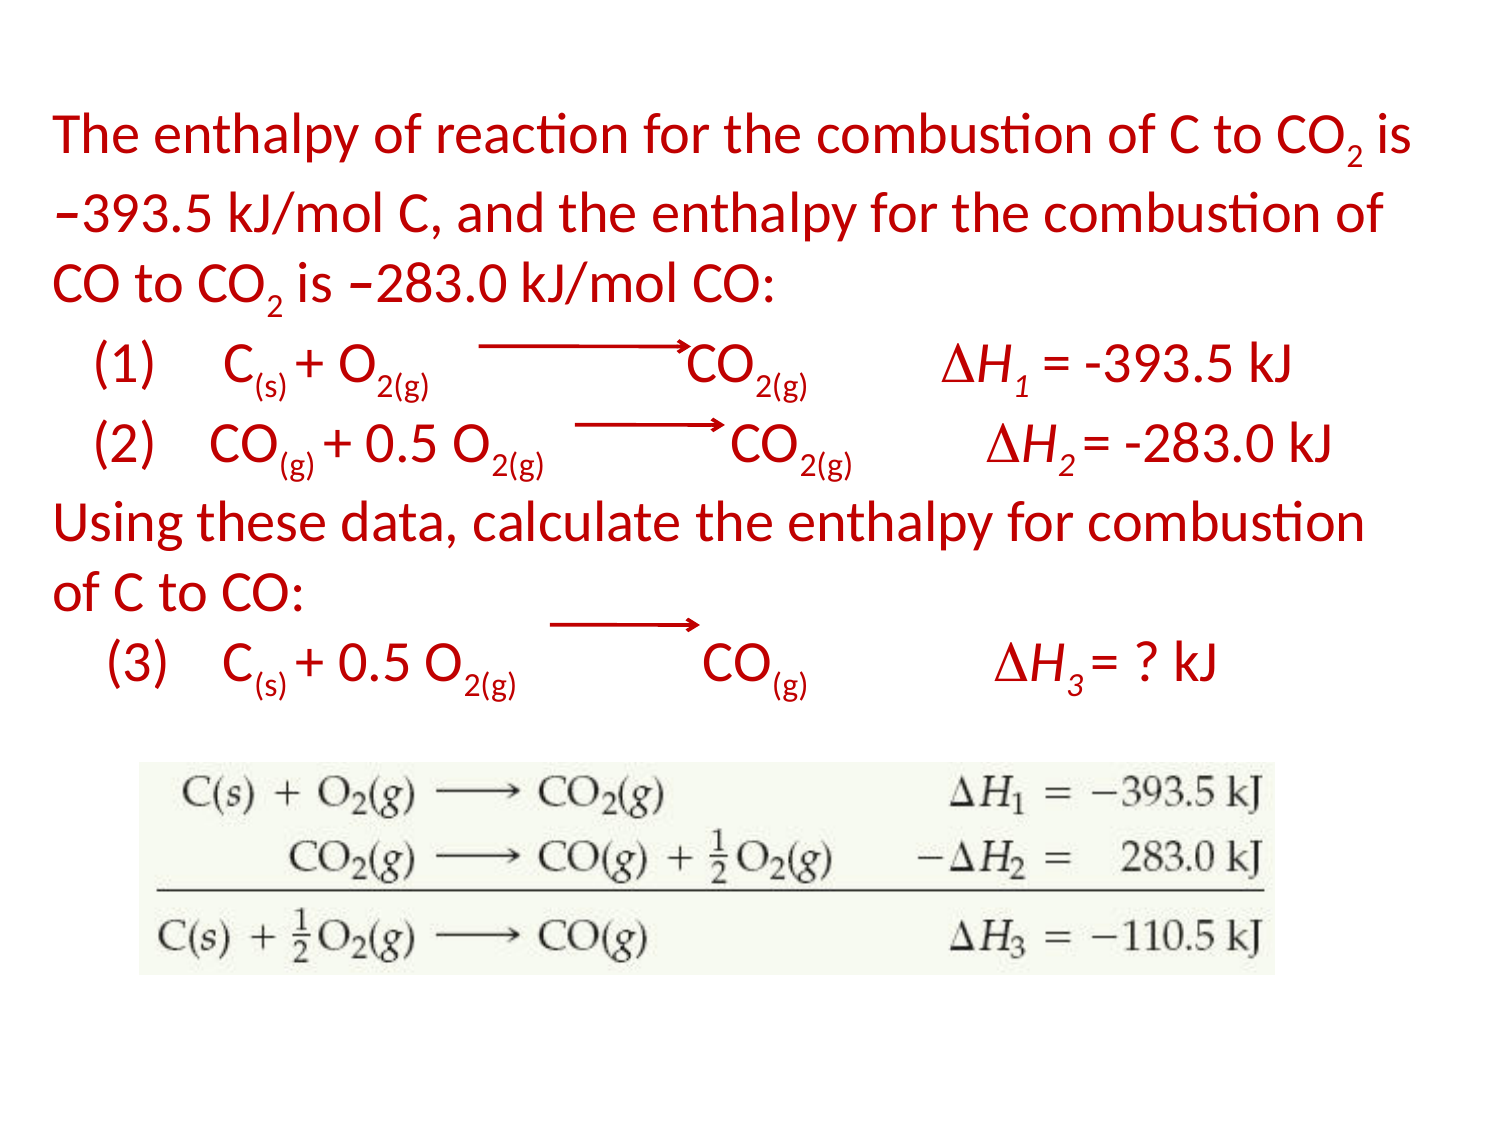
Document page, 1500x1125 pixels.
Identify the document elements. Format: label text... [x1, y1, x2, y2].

text_box The enthalpy of reaction for the combustion of C to CO2 is –393.5 kJ/mol C, and the enthalpy for the combustion of CO to CO2 is –283.0 kJ/mol CO: (1) C(s) + O2(g) CO2(g) H1 = -393.5 kJ (2) CO(g) + 0.5 O2(g) CO2(g) H2 = -283.0 kJ Using these data, calculate the enthalpy for combustion of C to CO: (3) C(s) + 0.5 O2(g) CO(g) H3 = ? kJ [37, 87, 1438, 781]
picture [139, 762, 1276, 976]
